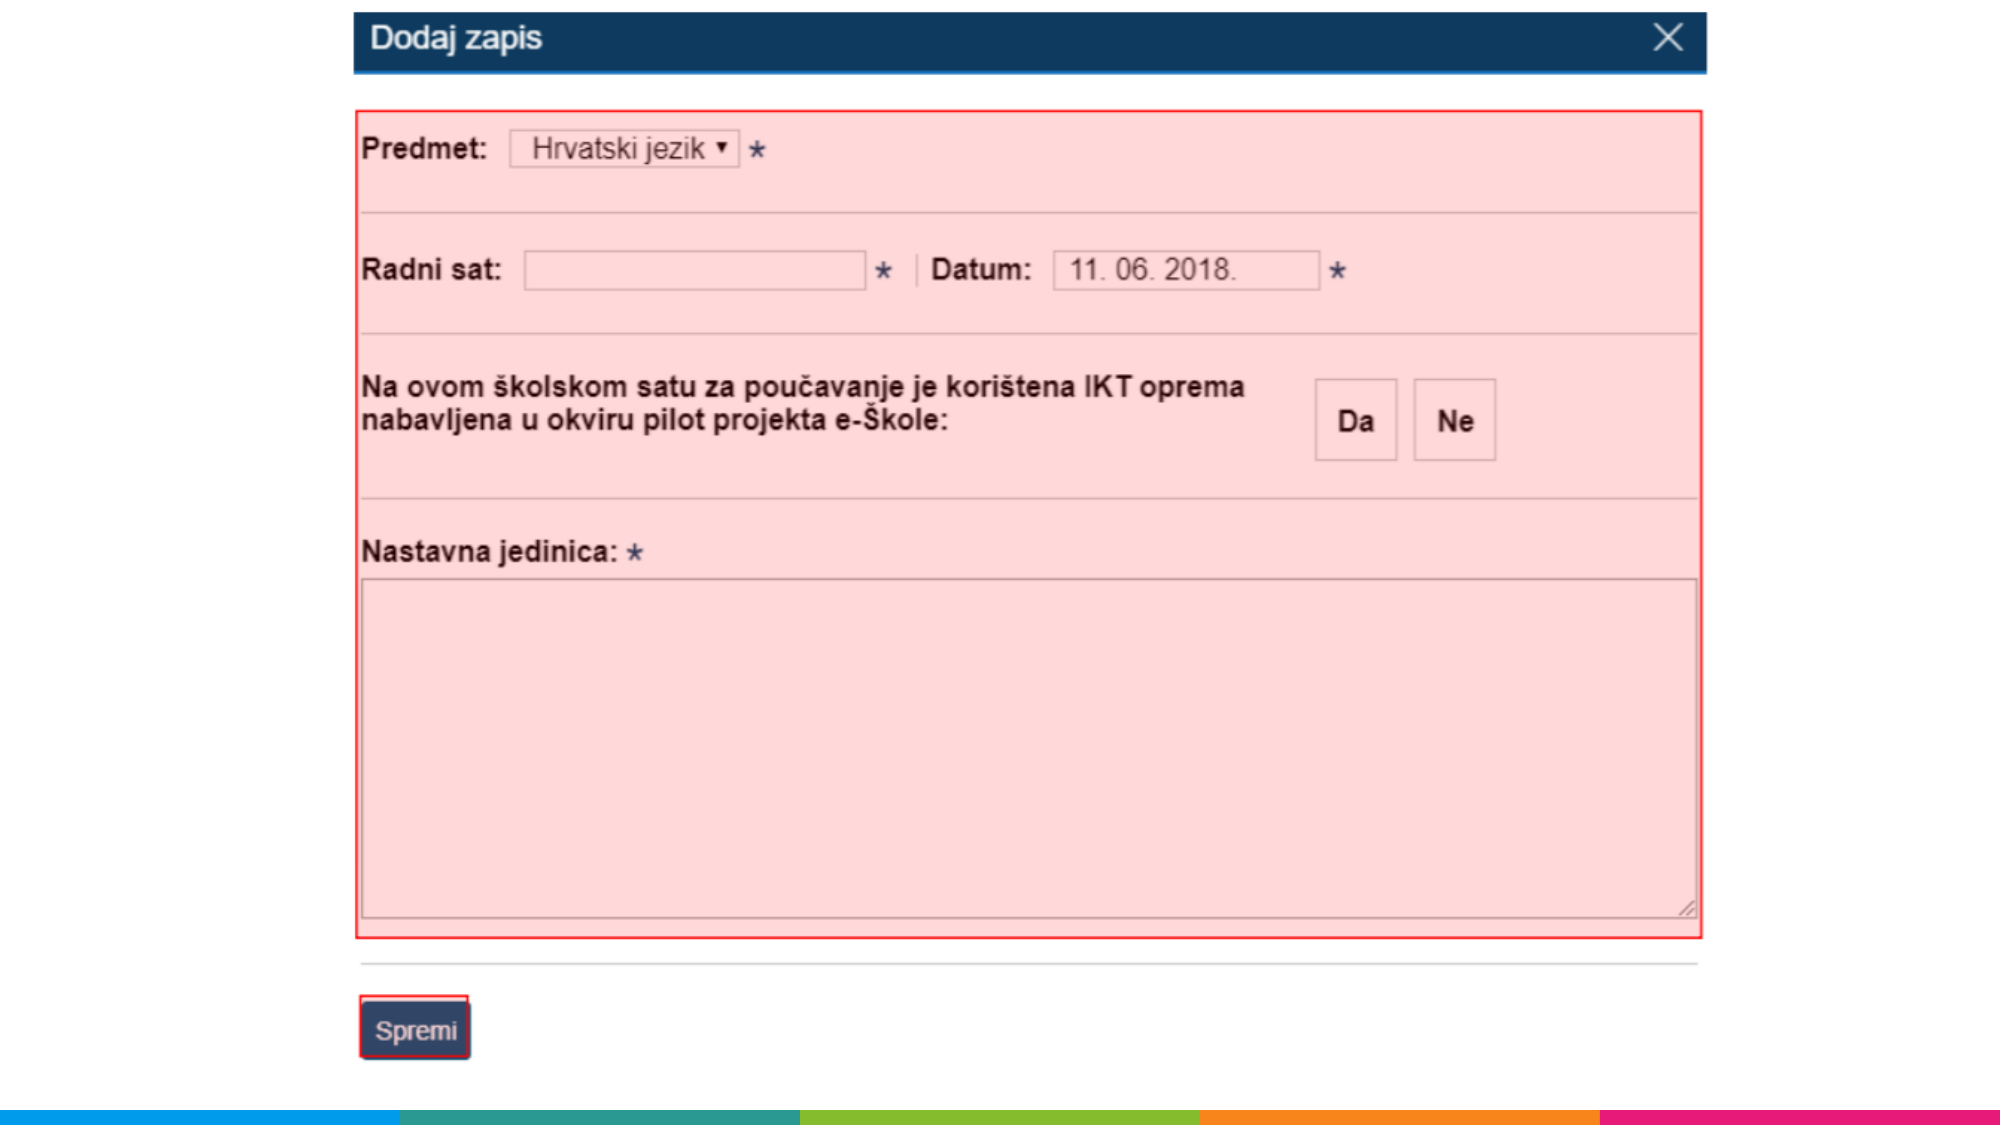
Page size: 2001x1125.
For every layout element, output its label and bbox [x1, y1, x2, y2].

picture [336, 0, 1720, 1081]
